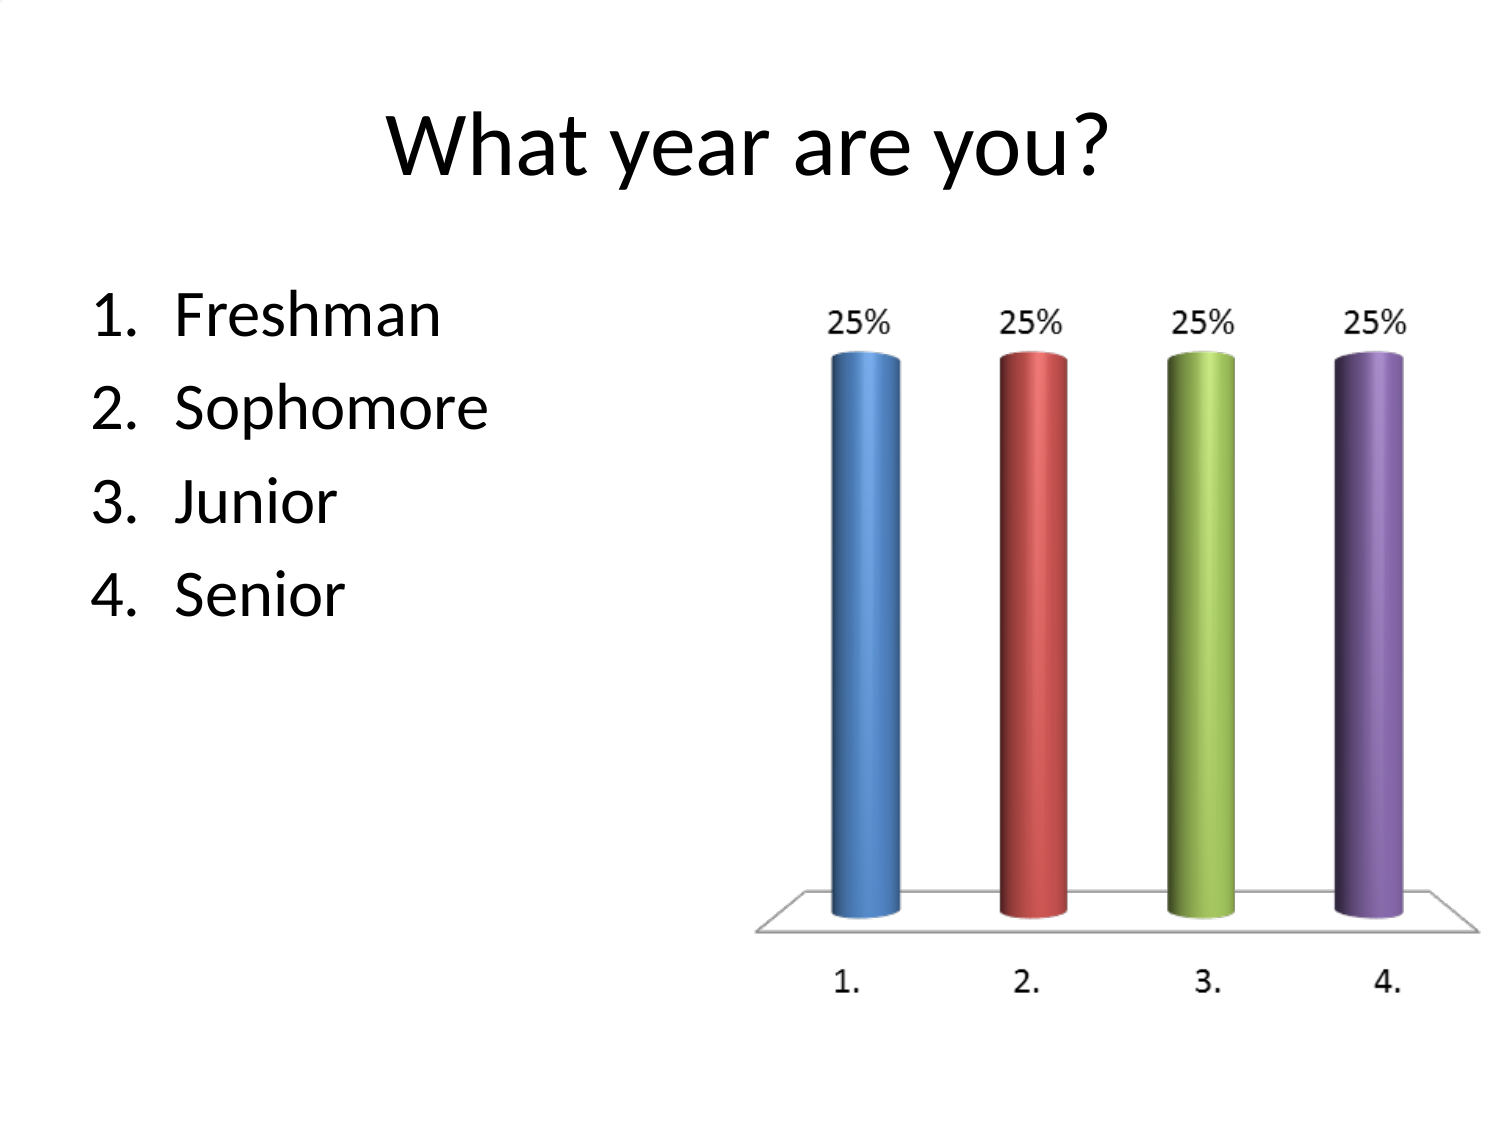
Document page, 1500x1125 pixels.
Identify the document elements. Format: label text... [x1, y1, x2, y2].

text_box [737, 269, 1492, 1117]
list Freshman Sophomore Junior Senior [75, 262, 750, 1005]
title What year are you? [75, 45, 1425, 233]
